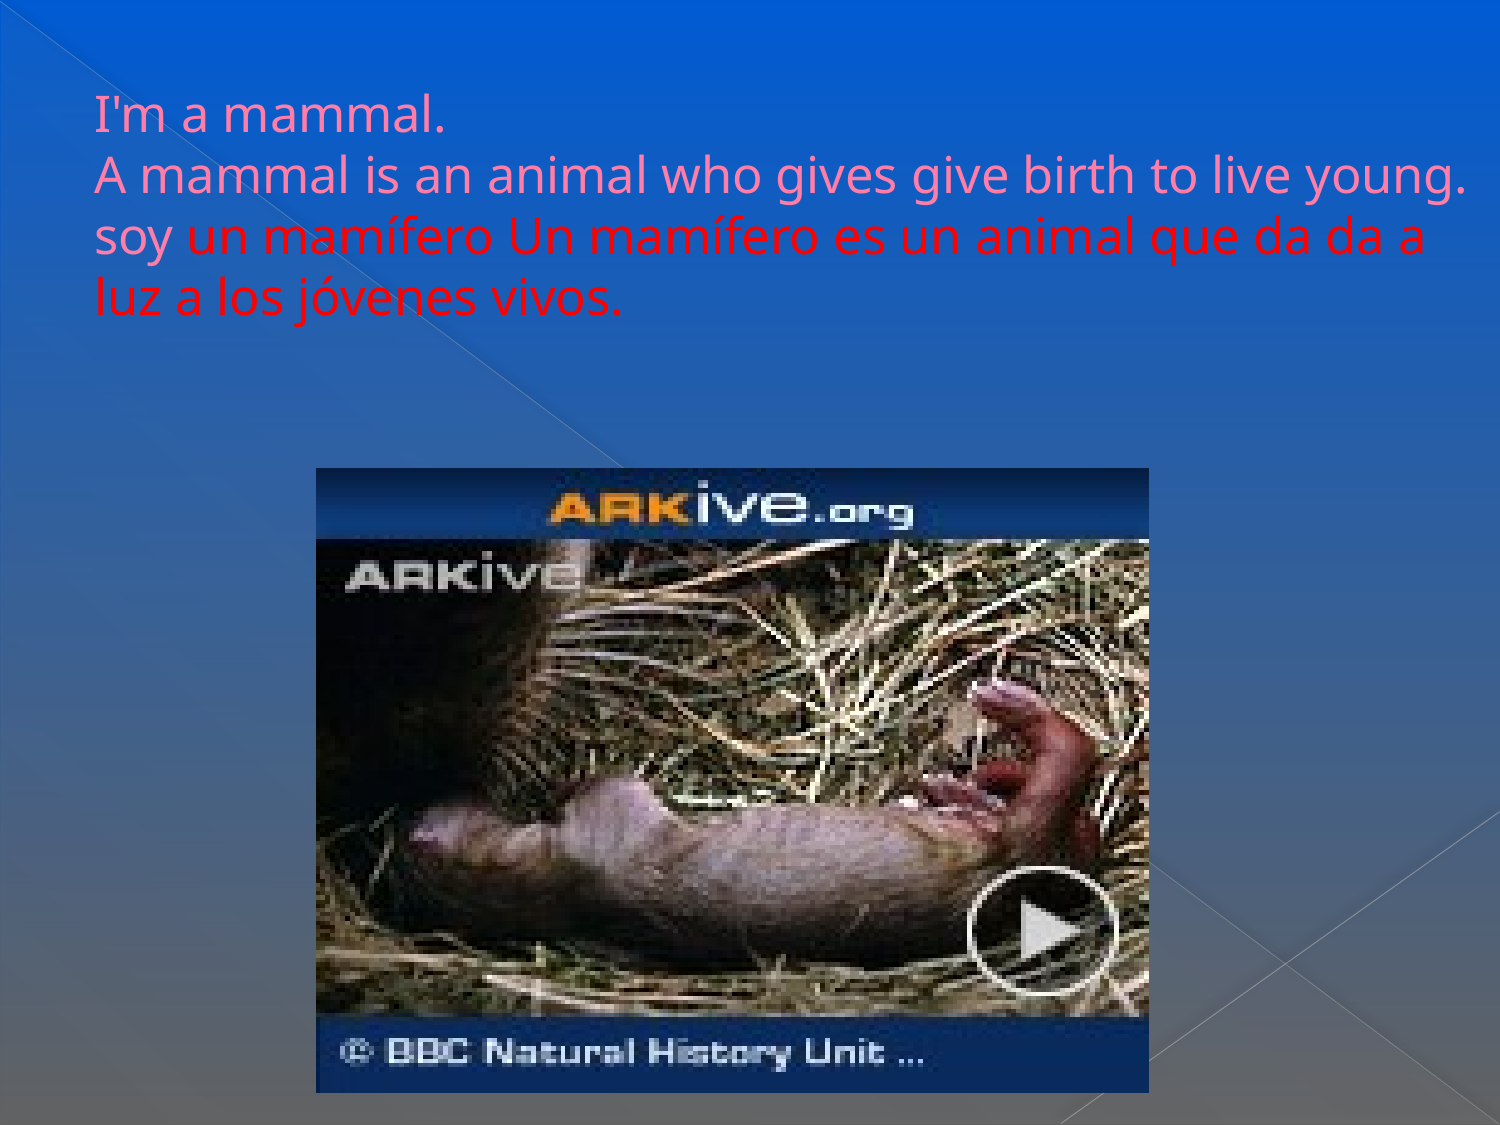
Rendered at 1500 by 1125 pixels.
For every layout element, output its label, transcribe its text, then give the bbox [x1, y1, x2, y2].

title I'm a mammal. A mammal is an animal who gives give birth to live young. soy un mamífero Un mamífero es un animal que da da a luz a los jóvenes vivos. [0, 45, 1500, 457]
picture [316, 468, 1149, 1093]
